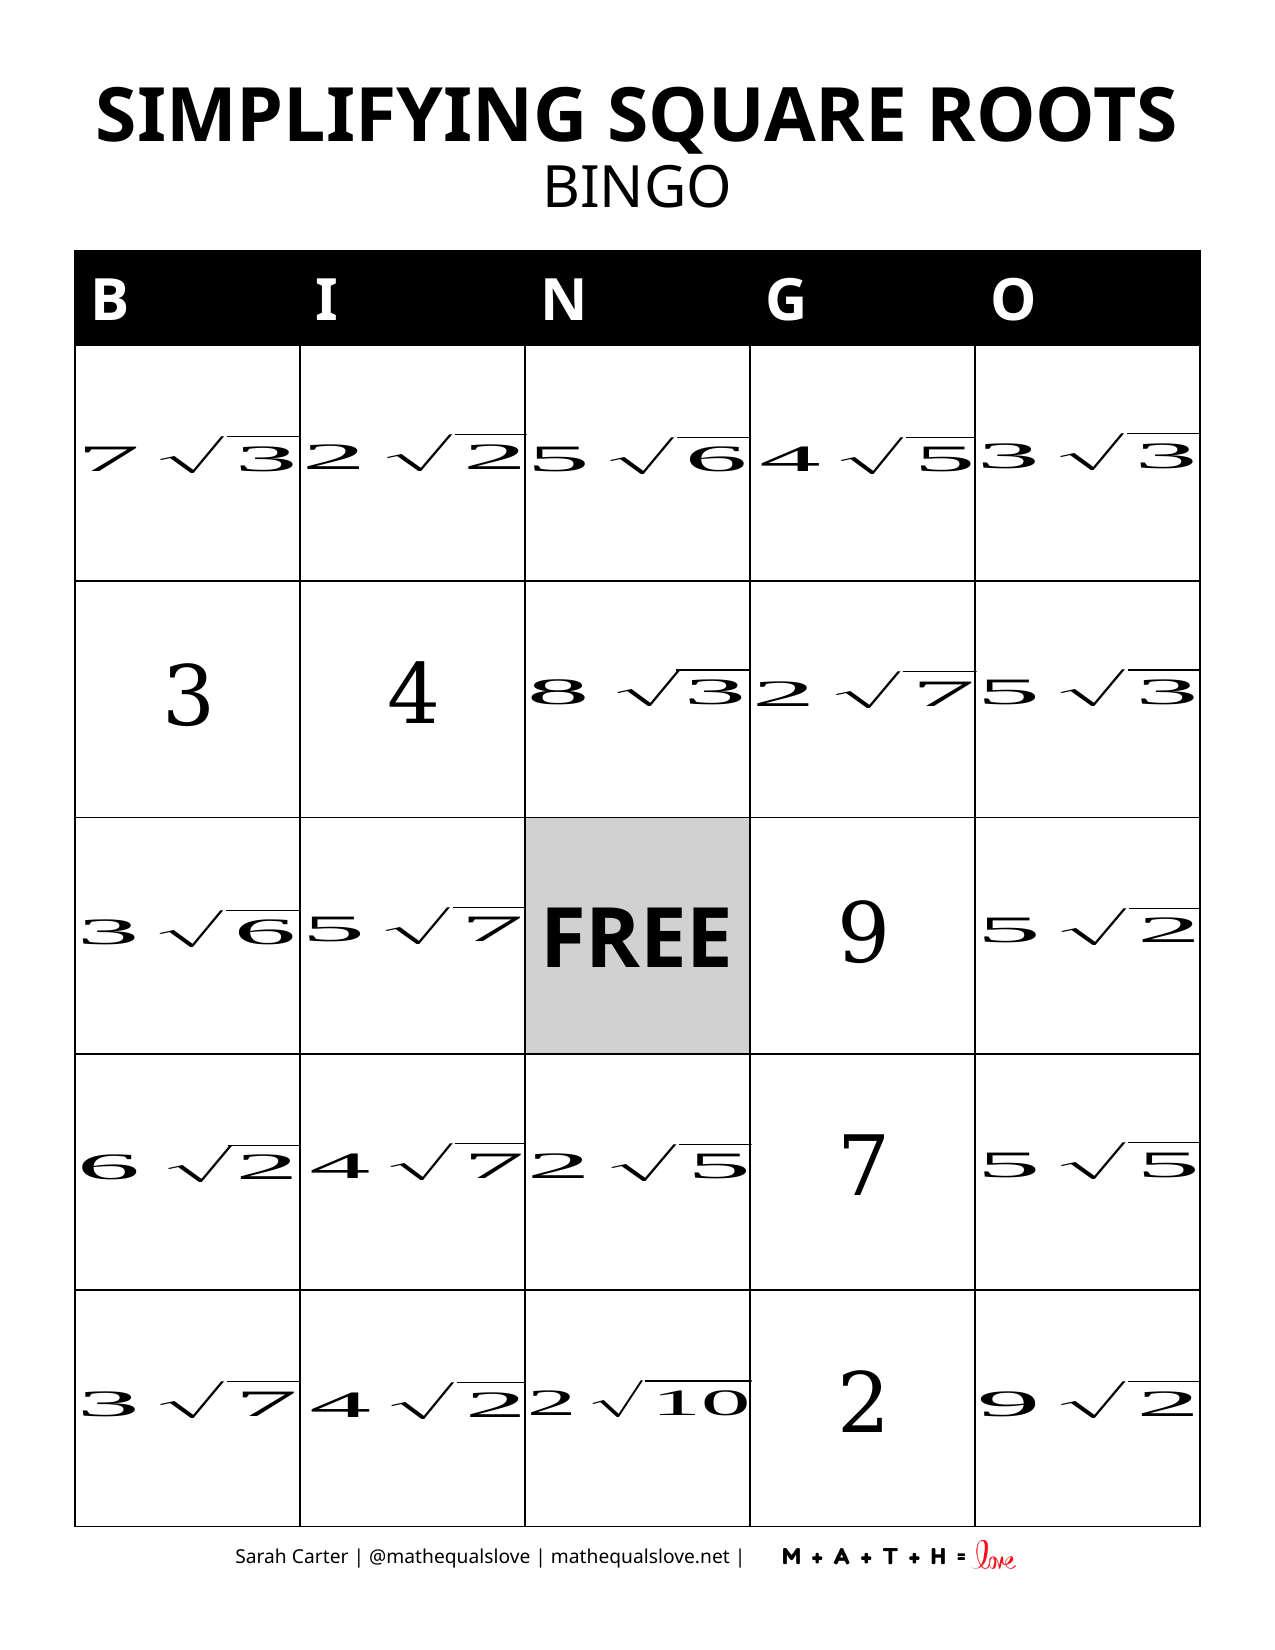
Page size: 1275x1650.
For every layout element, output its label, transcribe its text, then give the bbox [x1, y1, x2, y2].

table_cell [76, 1291, 299, 1526]
table_cell [751, 1186, 974, 1289]
table_cell [76, 1055, 299, 1289]
table_cell [751, 954, 974, 1053]
table_cell [301, 1055, 524, 1289]
table_cell [76, 346, 299, 580]
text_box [220, 1535, 1055, 1576]
text_box 4 [300, 666, 528, 714]
text_box 3 [75, 668, 303, 716]
table_cell [751, 582, 974, 817]
text_box 7 [750, 1138, 978, 1186]
table_cell [976, 1291, 1199, 1526]
table_cell [526, 346, 749, 580]
table_cell [301, 1291, 524, 1526]
table_cell [301, 582, 524, 666]
table_cell [976, 818, 1199, 1053]
table_header O [976, 251, 1199, 344]
table_cell [976, 1055, 1199, 1289]
table_cell FREE [526, 818, 749, 1053]
text_box SIMPLIFYING SQUARE ROOTS [74, 59, 1200, 165]
table_cell [526, 1055, 749, 1289]
table_header G [751, 251, 974, 344]
table_cell [76, 582, 299, 668]
table_cell [301, 818, 524, 1053]
table_cell [976, 582, 1199, 817]
table_cell [751, 1291, 974, 1375]
text_box BINGO [74, 165, 1200, 226]
table_cell [76, 818, 299, 1053]
table_cell [526, 582, 749, 817]
table_cell [751, 1423, 974, 1526]
text_box 9 [750, 906, 978, 954]
table_cell [301, 714, 524, 817]
table_cell [976, 346, 1199, 580]
table_header N [526, 251, 749, 344]
table_cell [751, 818, 974, 906]
table_cell [76, 716, 299, 817]
text_box 2 [750, 1375, 978, 1423]
table_cell [301, 346, 524, 580]
table_cell [751, 1055, 974, 1138]
table_header B [76, 251, 299, 344]
table_header I [301, 251, 524, 344]
table_cell [751, 346, 974, 580]
table_cell [526, 1291, 749, 1526]
